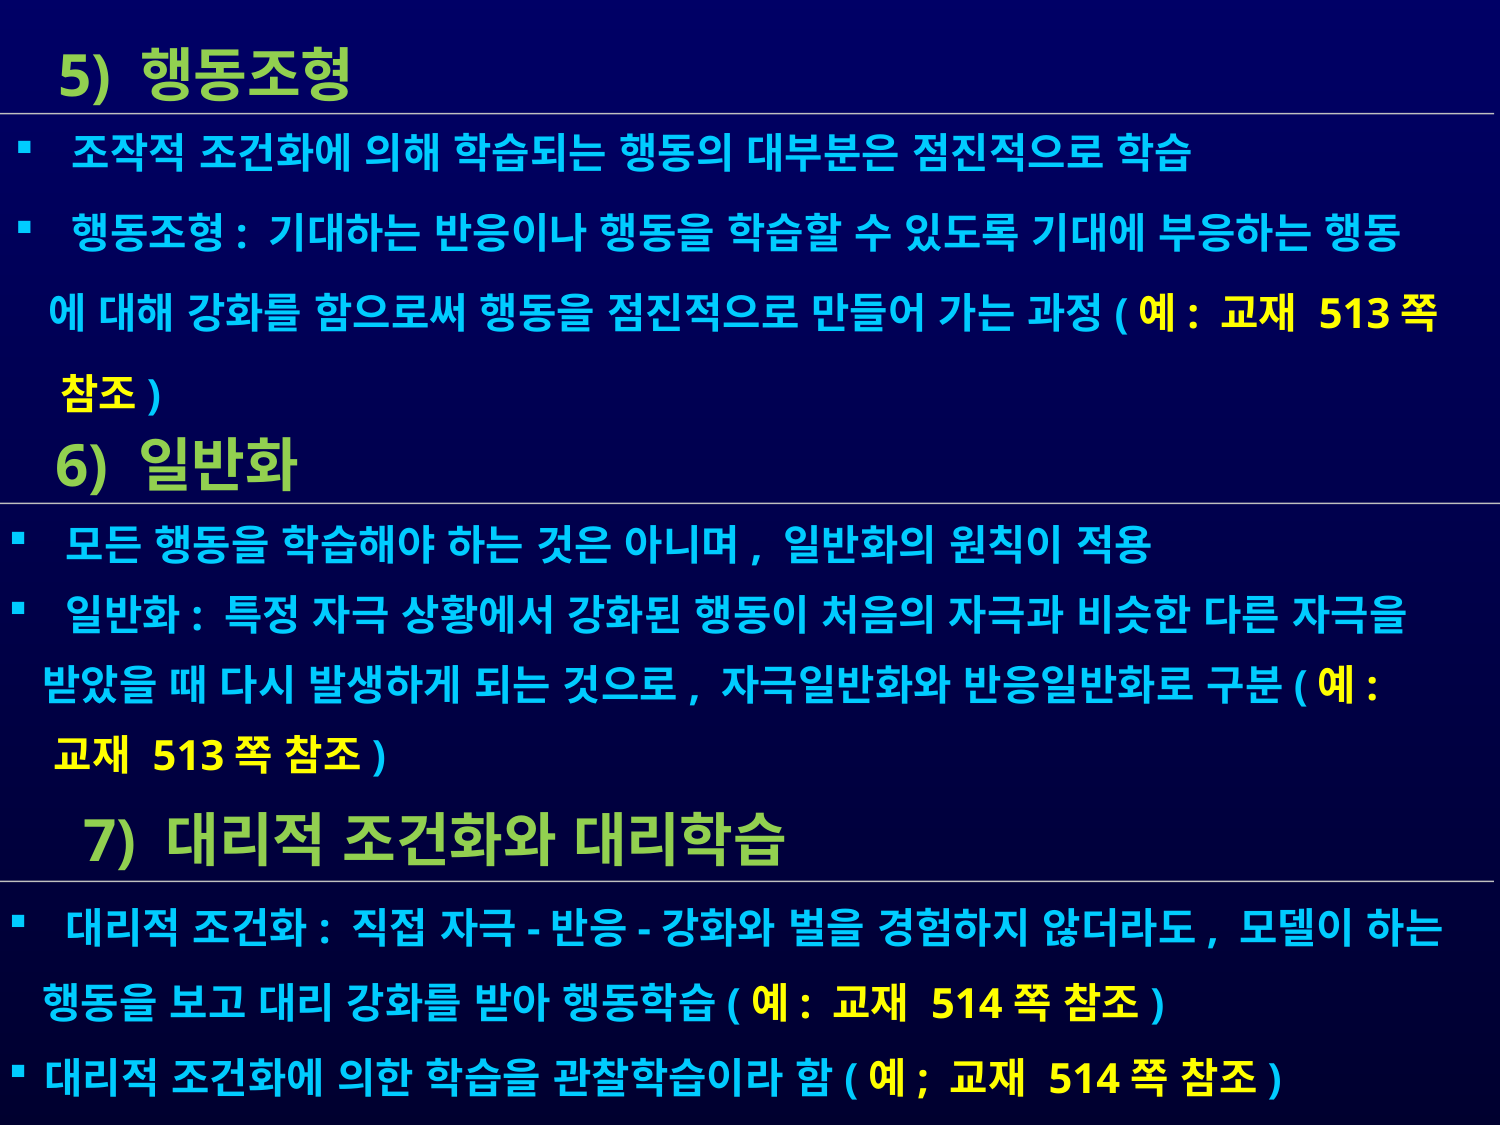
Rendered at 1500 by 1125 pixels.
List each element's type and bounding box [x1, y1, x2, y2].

text_box [0, 30, 1500, 1101]
